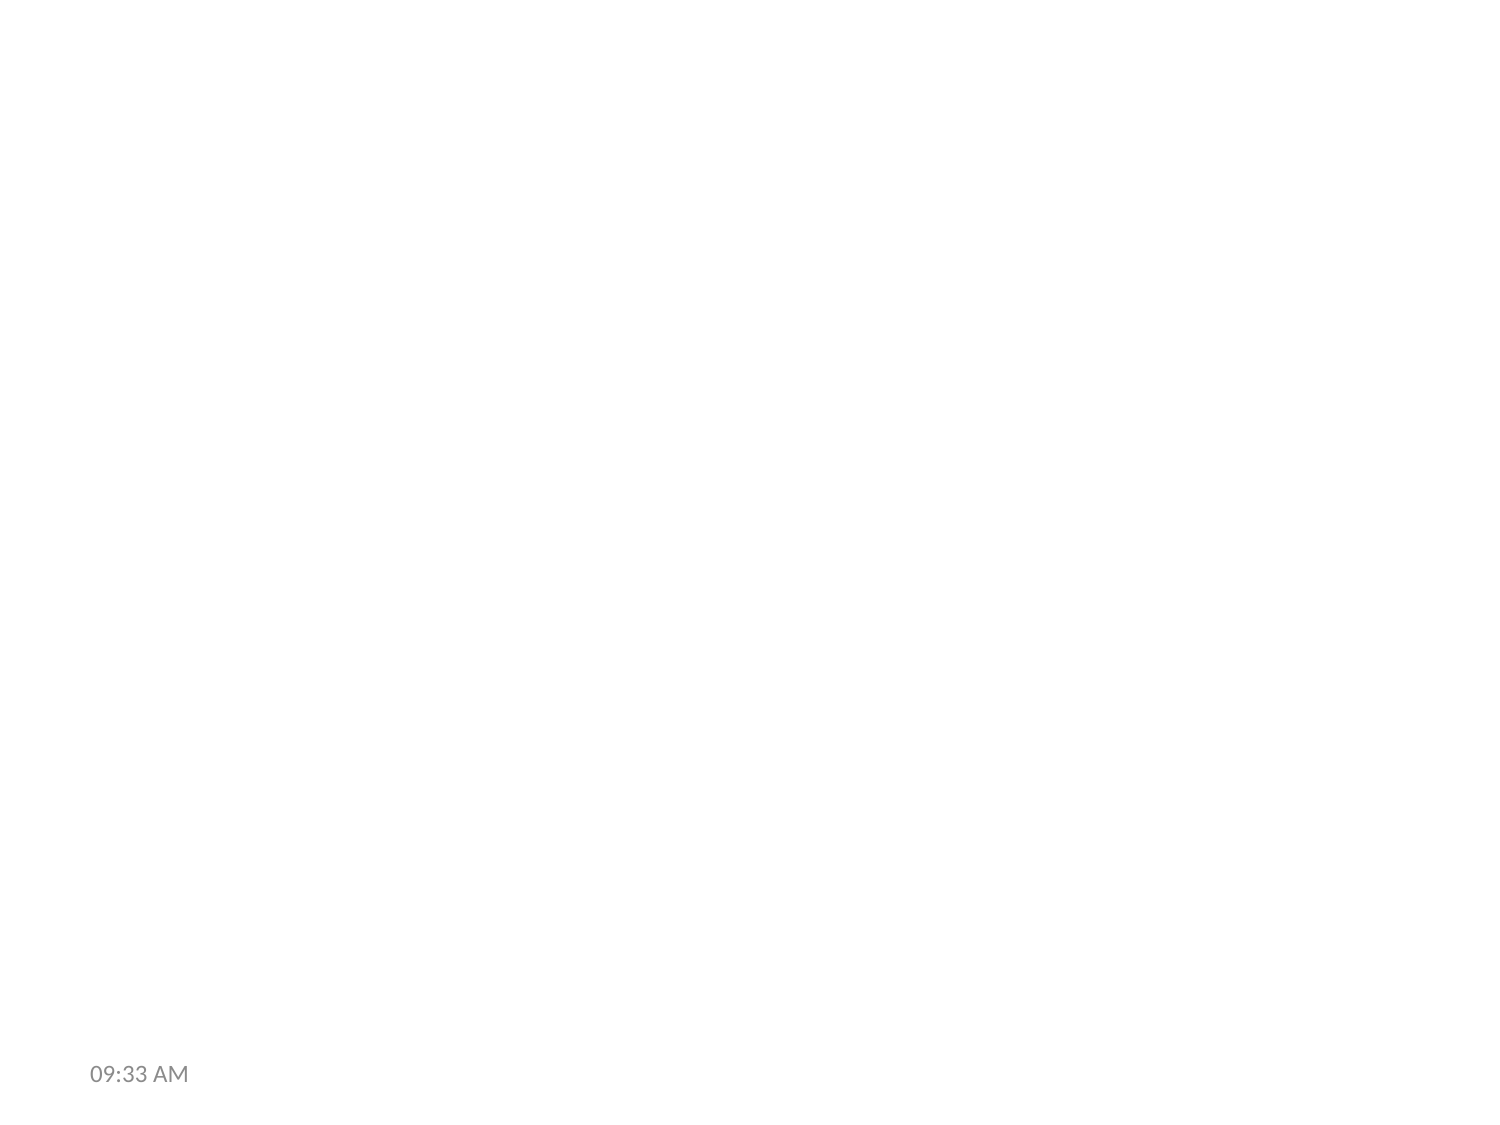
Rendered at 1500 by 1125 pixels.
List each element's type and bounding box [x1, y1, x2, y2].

slide_number [75, 1042, 425, 1103]
